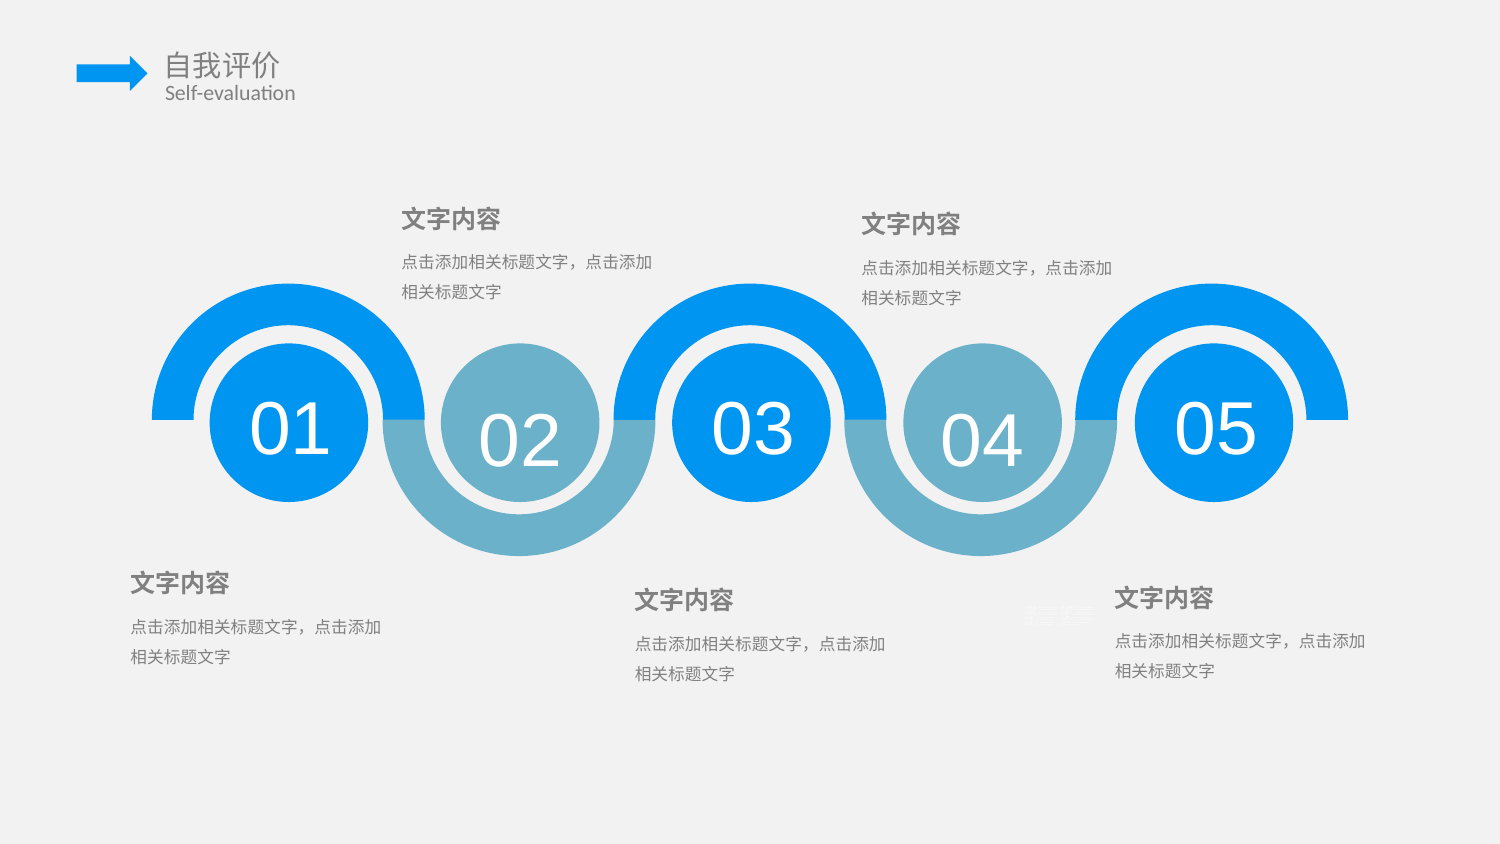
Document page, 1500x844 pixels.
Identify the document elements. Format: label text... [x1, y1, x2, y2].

text_box 点击添加相关标题文字，点击添加相关标题文字 [130, 606, 398, 675]
text_box 点击添加相关标题文字，点击添加相关标题文字 [634, 623, 903, 692]
text_box 05 [1132, 341, 1296, 505]
text_box 文字内容 [861, 203, 1114, 245]
text_box 文字内容 [401, 197, 654, 240]
text_box 03 [670, 341, 833, 505]
text_box 文字内容 [1114, 576, 1368, 619]
text_box [382, 419, 656, 557]
text_box 点击添加相关标题文字，点击添加相关标题文字 [401, 242, 669, 310]
text_box [844, 419, 1118, 557]
text_box 02 [440, 343, 600, 503]
text_box 点击添加相关标题文字，点击添加相关标题文字 [861, 247, 1129, 316]
text_box 文字内容 [634, 578, 888, 621]
text_box [1073, 281, 1351, 422]
text_box 01 [207, 341, 371, 505]
text_box [611, 281, 889, 422]
text_box 点击添加相关标题文字，点击添加相关标题文字 [1114, 621, 1383, 689]
text_box [149, 281, 427, 422]
text_box 04 [903, 343, 1062, 503]
text_box 文字内容 [130, 561, 383, 604]
